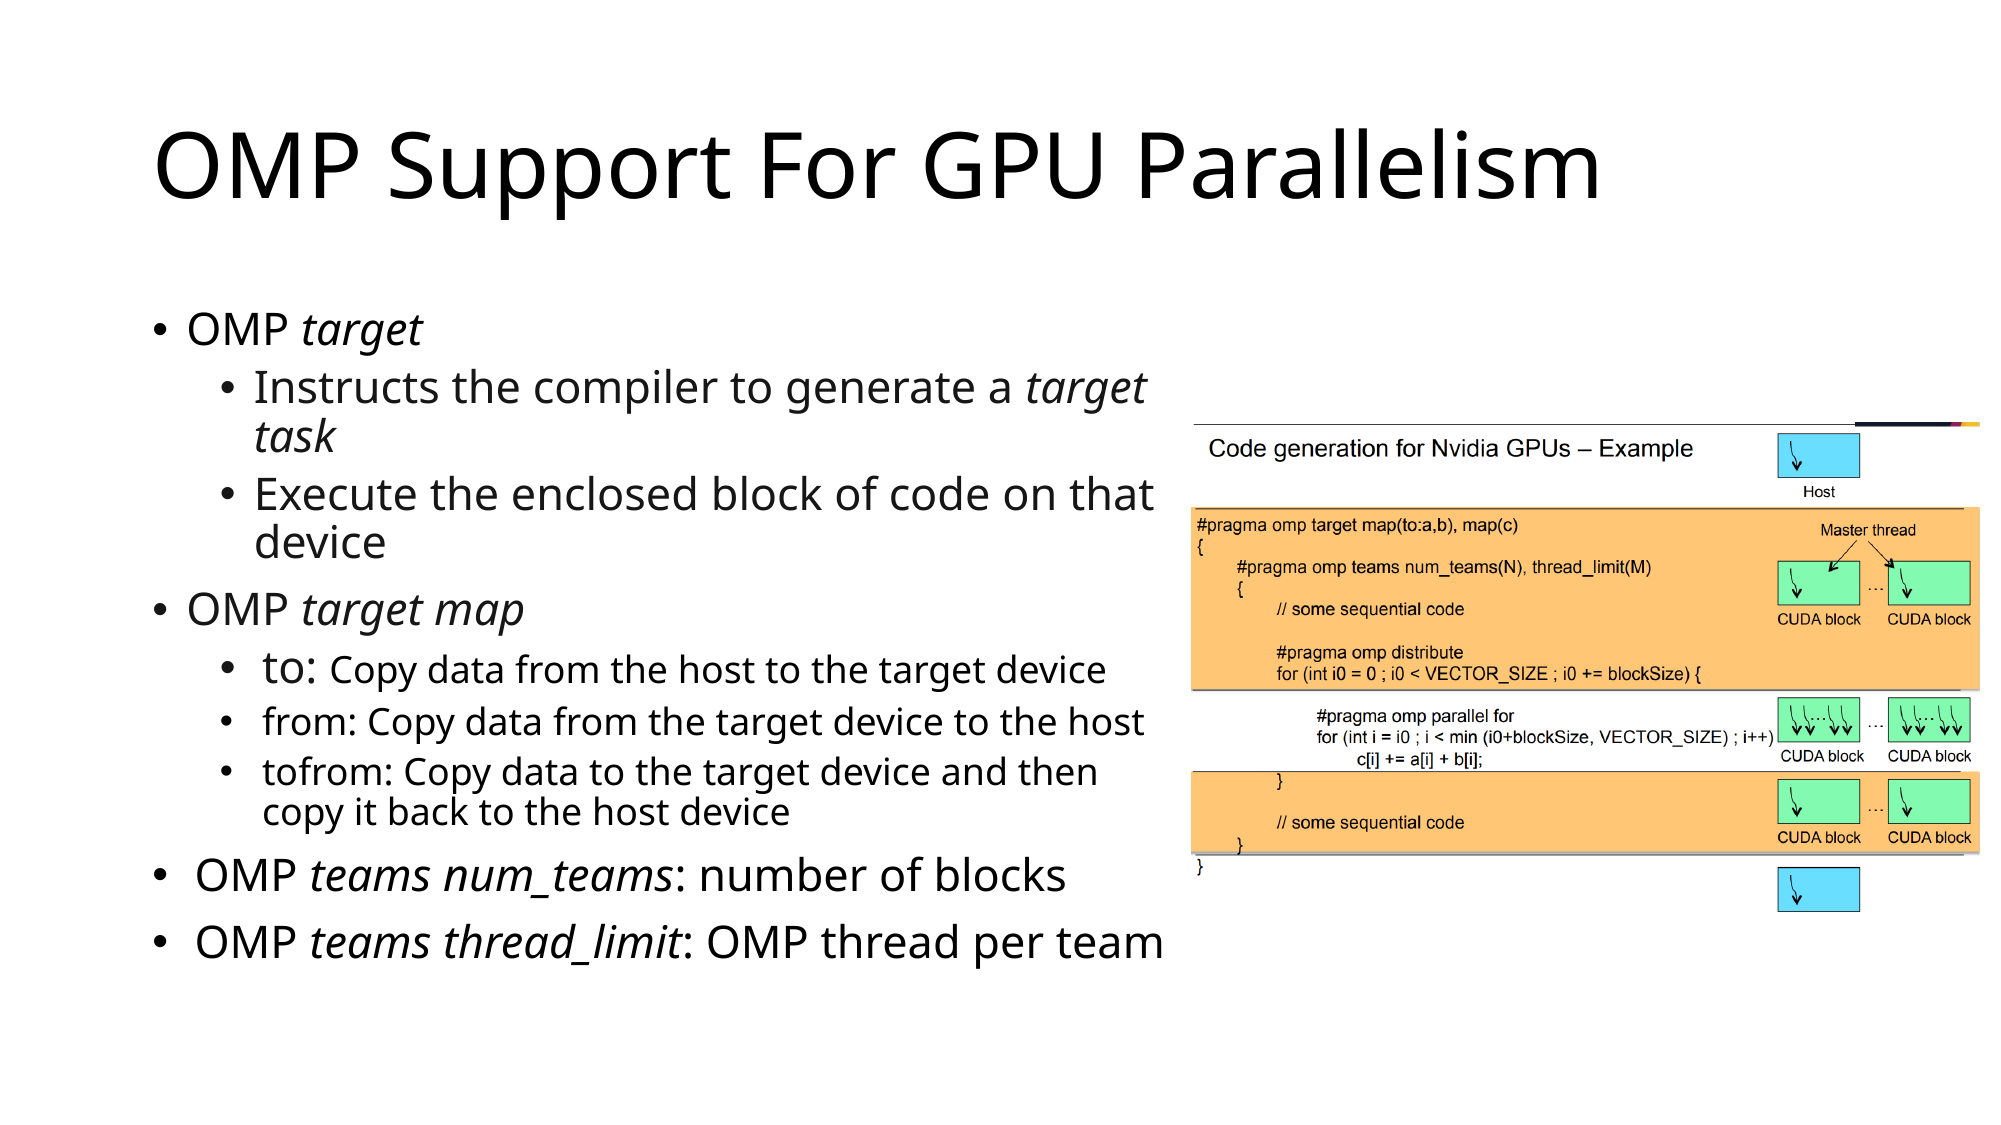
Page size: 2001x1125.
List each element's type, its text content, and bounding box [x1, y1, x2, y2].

list OMP target Instructs the compiler to generate a target task Execute the enclosed block of code on that device OMP target map to: Copy data from the host to the target device from: Copy data from the target device to the host tofrom: Copy data to the target device and then copy it back to the host device OMP teams num_teams: number of blocks OMP teams thread_limit: OMP thread per team [137, 299, 1184, 1014]
picture [1190, 421, 1983, 914]
title OMP Support For GPU Parallelism [137, 59, 1863, 278]
